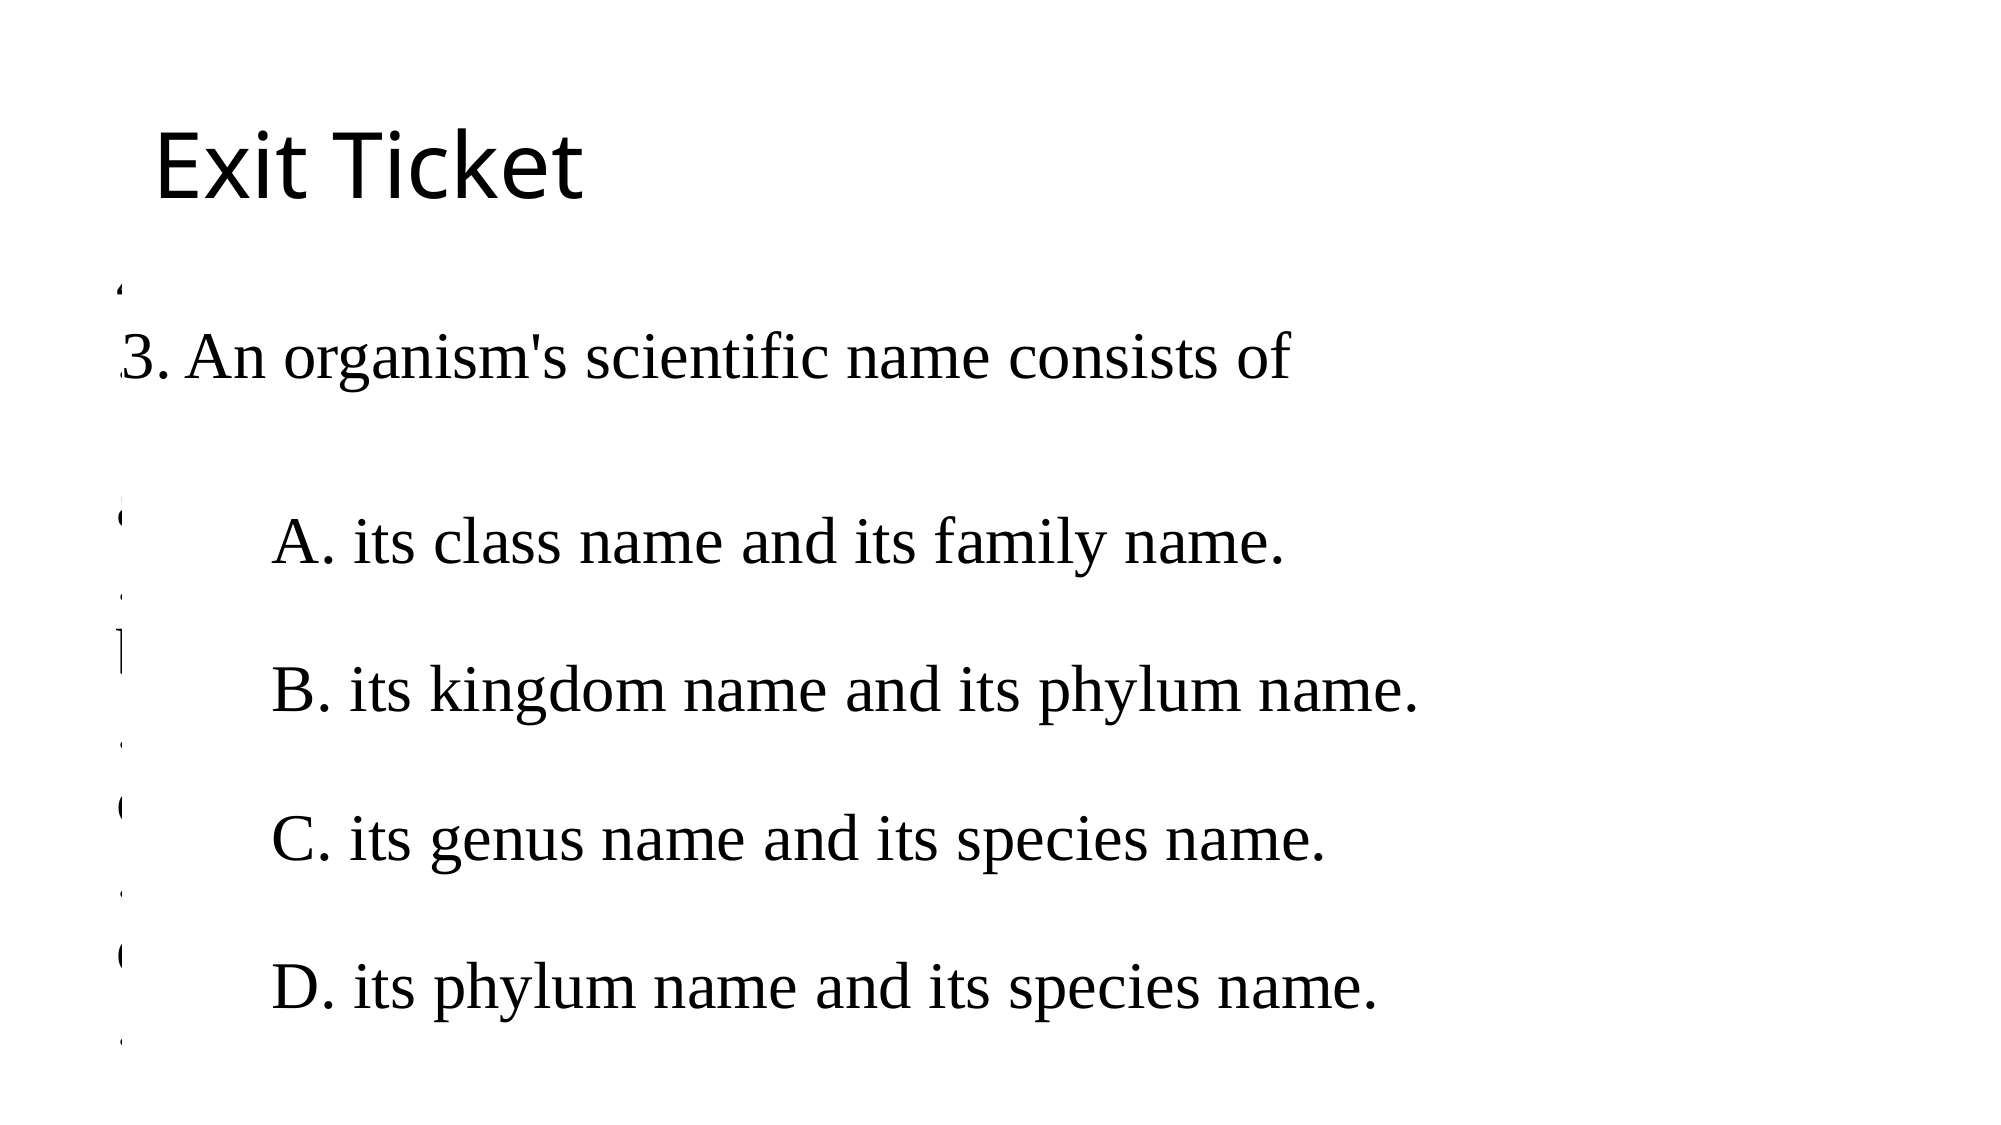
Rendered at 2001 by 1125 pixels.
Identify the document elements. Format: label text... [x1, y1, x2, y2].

table_header 4. [116, 245, 122, 467]
table_cell d. [116, 912, 122, 1060]
table_cell D. its phylum name and its species name. [122, 912, 1864, 1060]
table_cell c. [116, 764, 122, 912]
table_cell A. its class name and its family name. [122, 467, 1864, 615]
table_header 3. An organism's scientific name consists of [122, 245, 1864, 467]
title Exit Ticket [137, 59, 1863, 245]
table_cell a. [116, 467, 122, 615]
table_cell b. [116, 615, 122, 764]
table_cell B. its kingdom name and its phylum name. [122, 615, 1864, 764]
table_cell C. its genus name and its species name. [122, 764, 1864, 912]
